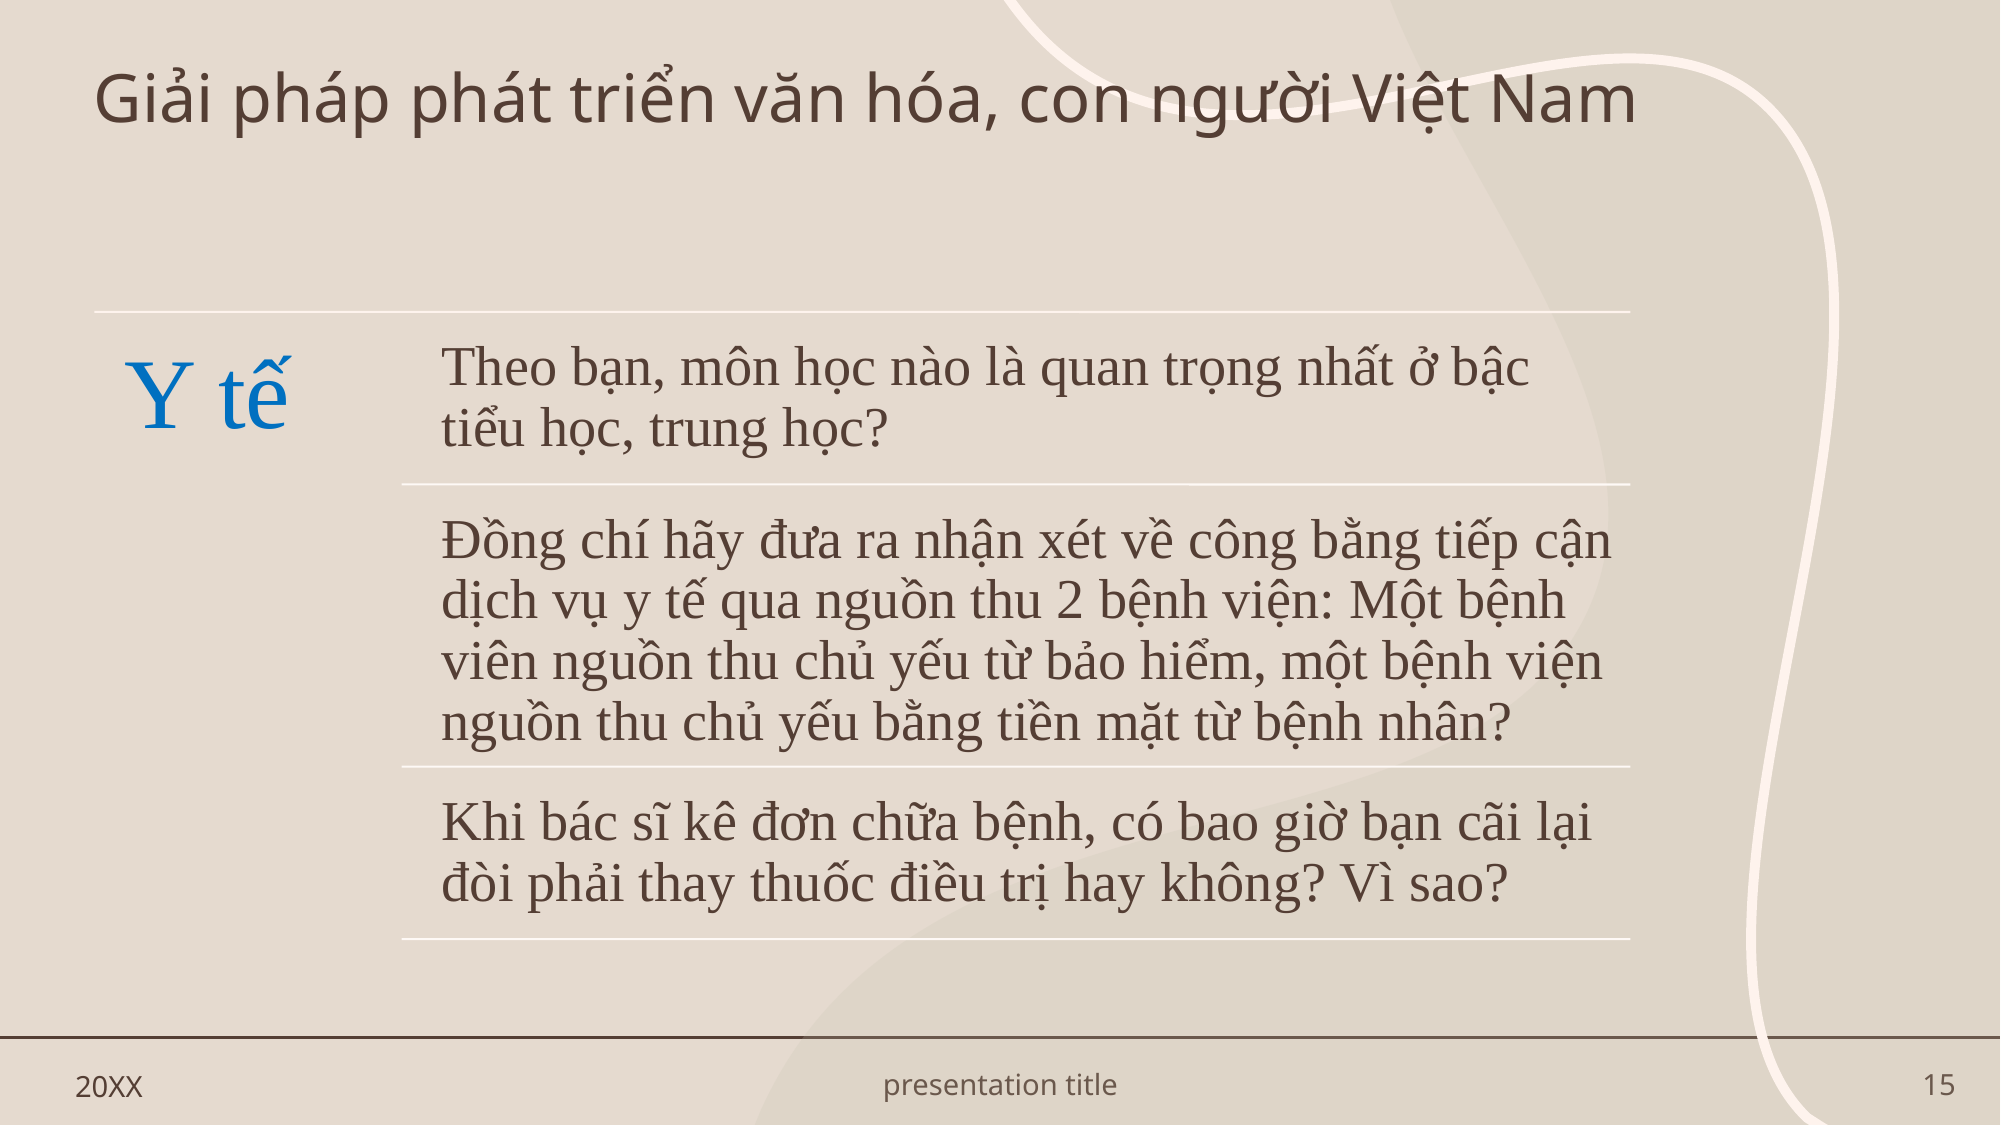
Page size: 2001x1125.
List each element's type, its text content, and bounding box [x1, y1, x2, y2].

footer presentation title [718, 1060, 1283, 1112]
slide_number 15 [1808, 1060, 1971, 1112]
slide_number 20XX [60, 1060, 222, 1112]
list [94, 311, 1631, 948]
title Giải pháp phát triển văn hóa, con người Việt Nam [17, 34, 1743, 146]
